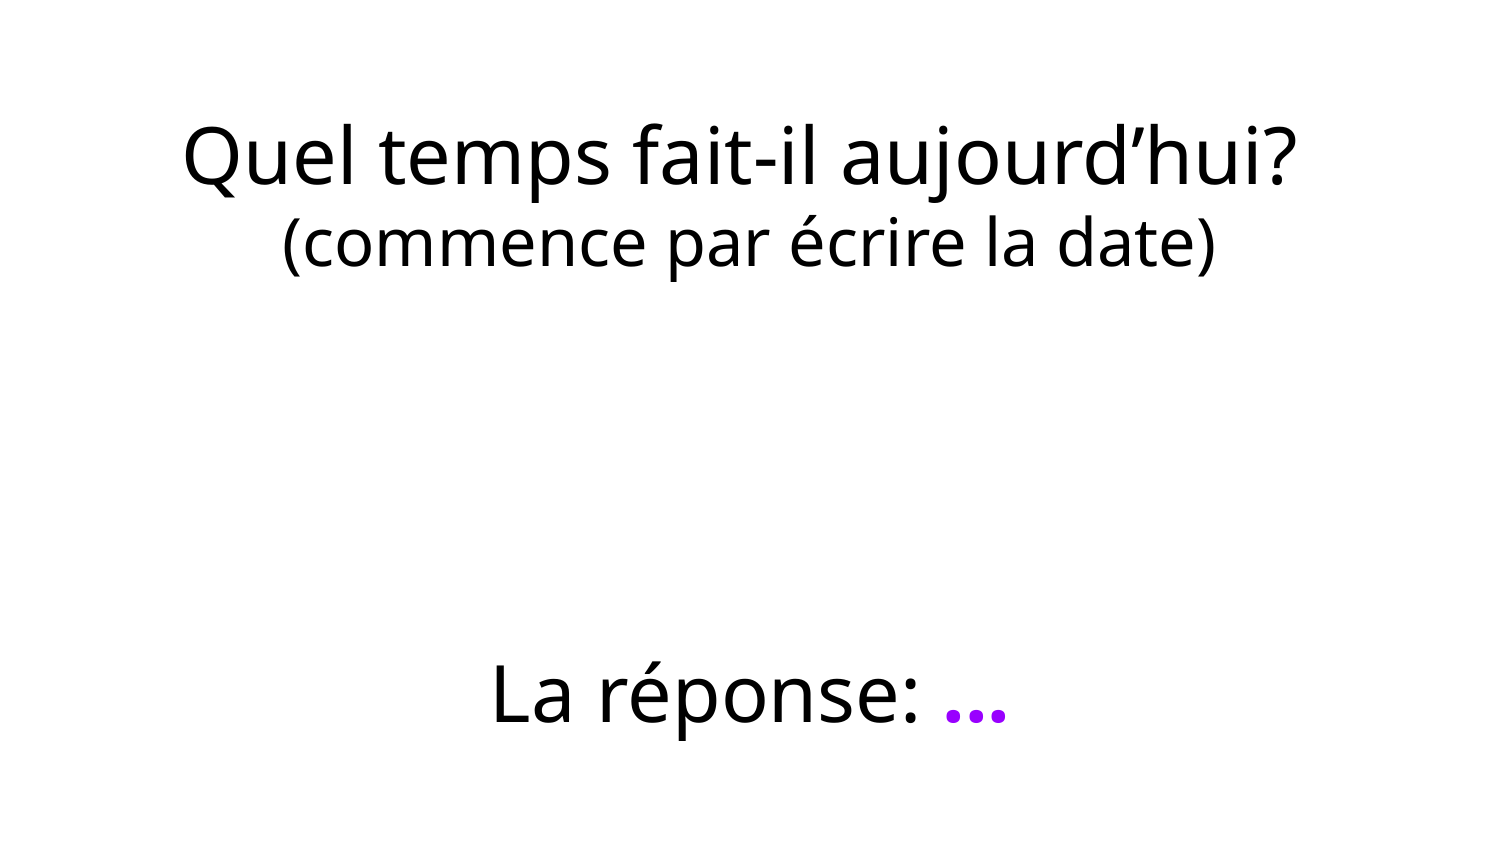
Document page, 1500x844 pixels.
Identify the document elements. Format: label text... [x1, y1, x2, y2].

text_box Quel temps fait-il aujourd’hui? (commence par écrire la date) [17, 90, 1483, 216]
text_box La réponse: ... [17, 628, 1483, 754]
